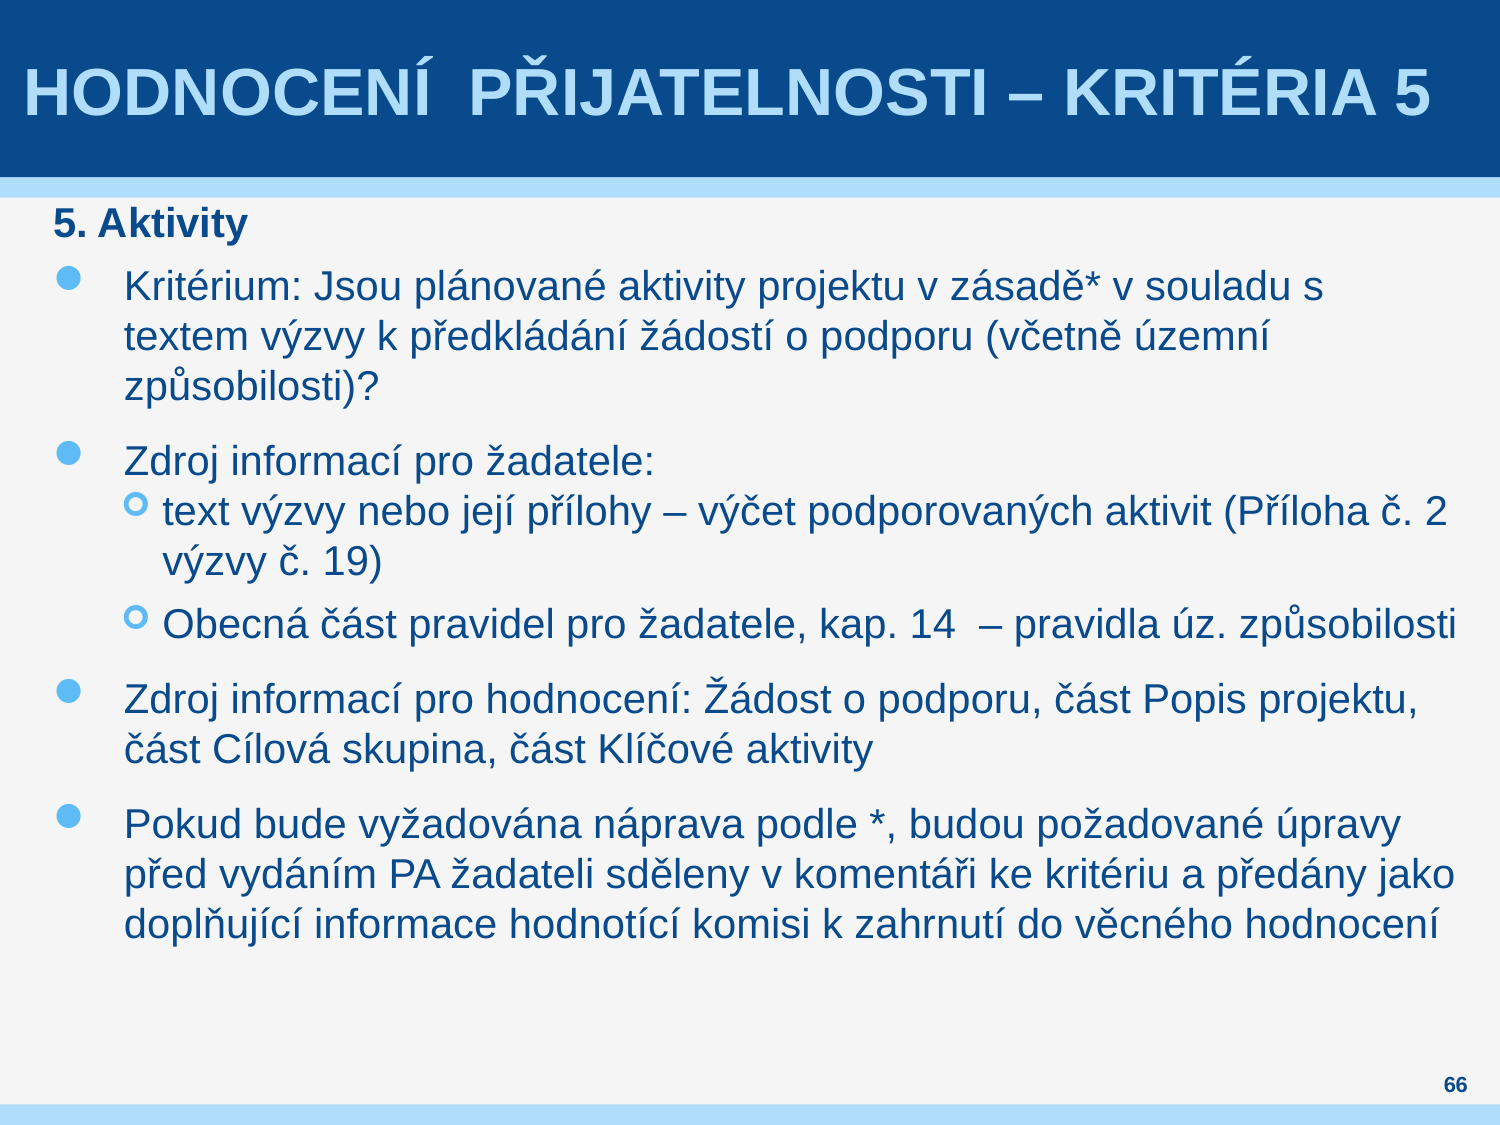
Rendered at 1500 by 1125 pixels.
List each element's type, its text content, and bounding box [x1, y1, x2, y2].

title hodnocení přijatelnosti – kritéria 5 [17, 0, 1483, 178]
slide_number 66 [1417, 1068, 1495, 1099]
list 5. Aktivity Kritérium: Jsou plánované aktivity projektu v zásadě* v souladu s textem výzvy k předkládání žádostí o podporu (včetně územní způsobilosti)? Zdroj informací pro žadatele: text výzvy nebo její přílohy – výčet podporovaných aktivit (Příloha č. 2 výzvy č. 19) Obecná část pravidel pro žadatele, kap. 14 – pravidla úz. způsobilosti Zdroj informací pro hodnocení: Žádost o podporu, část Popis projektu, část Cílová skupina, část Klíčové aktivity Pokud bude vyžadována náprava podle *, budou požadované úpravy před vydáním PA žadateli sděleny v komentáři ke kritériu a předány jako doplňující informace hodnotící komisi k zahrnutí do věcného hodnocení [53, 196, 1459, 1047]
